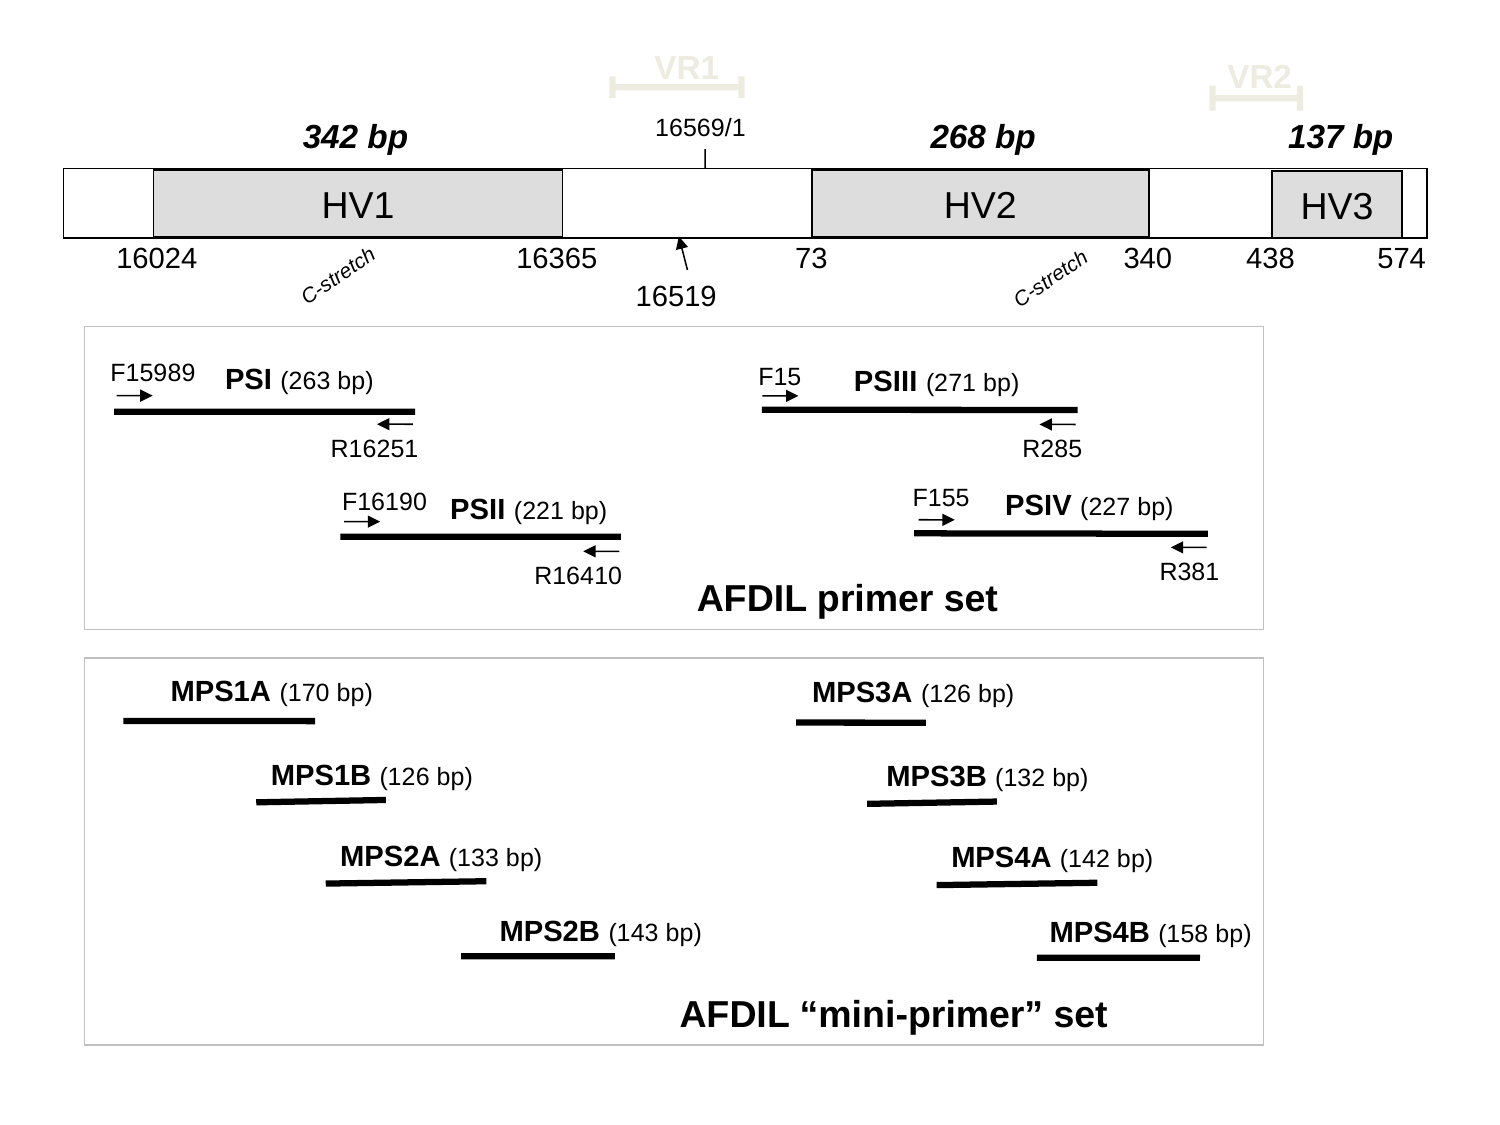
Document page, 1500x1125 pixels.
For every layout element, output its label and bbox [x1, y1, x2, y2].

text_box [18, 0, 1442, 1046]
